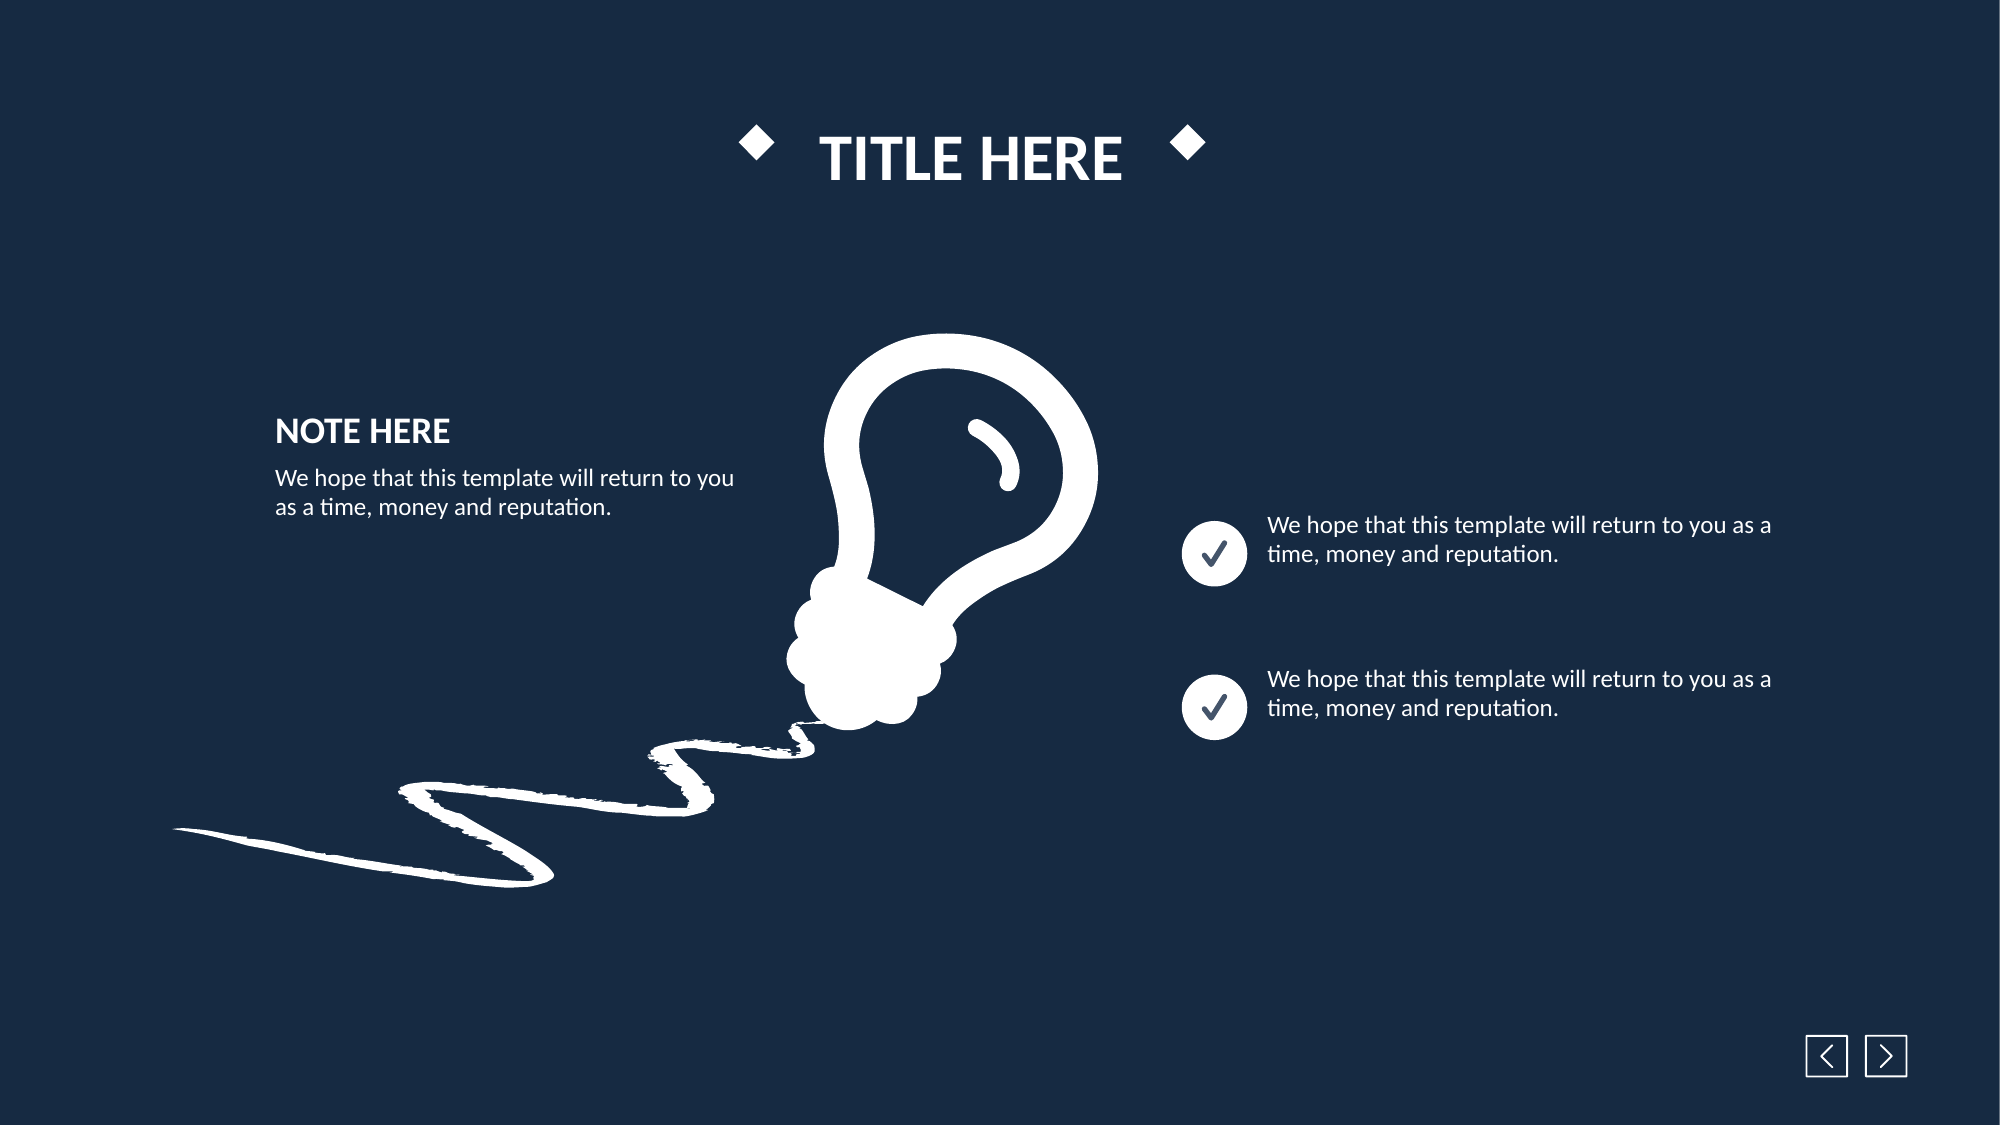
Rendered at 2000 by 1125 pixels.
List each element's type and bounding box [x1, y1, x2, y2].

text_box [1805, 1034, 1908, 1078]
text_box [738, 90, 1206, 203]
text_box [274, 406, 739, 522]
text_box [171, 327, 1063, 889]
text_box [1181, 509, 1786, 741]
